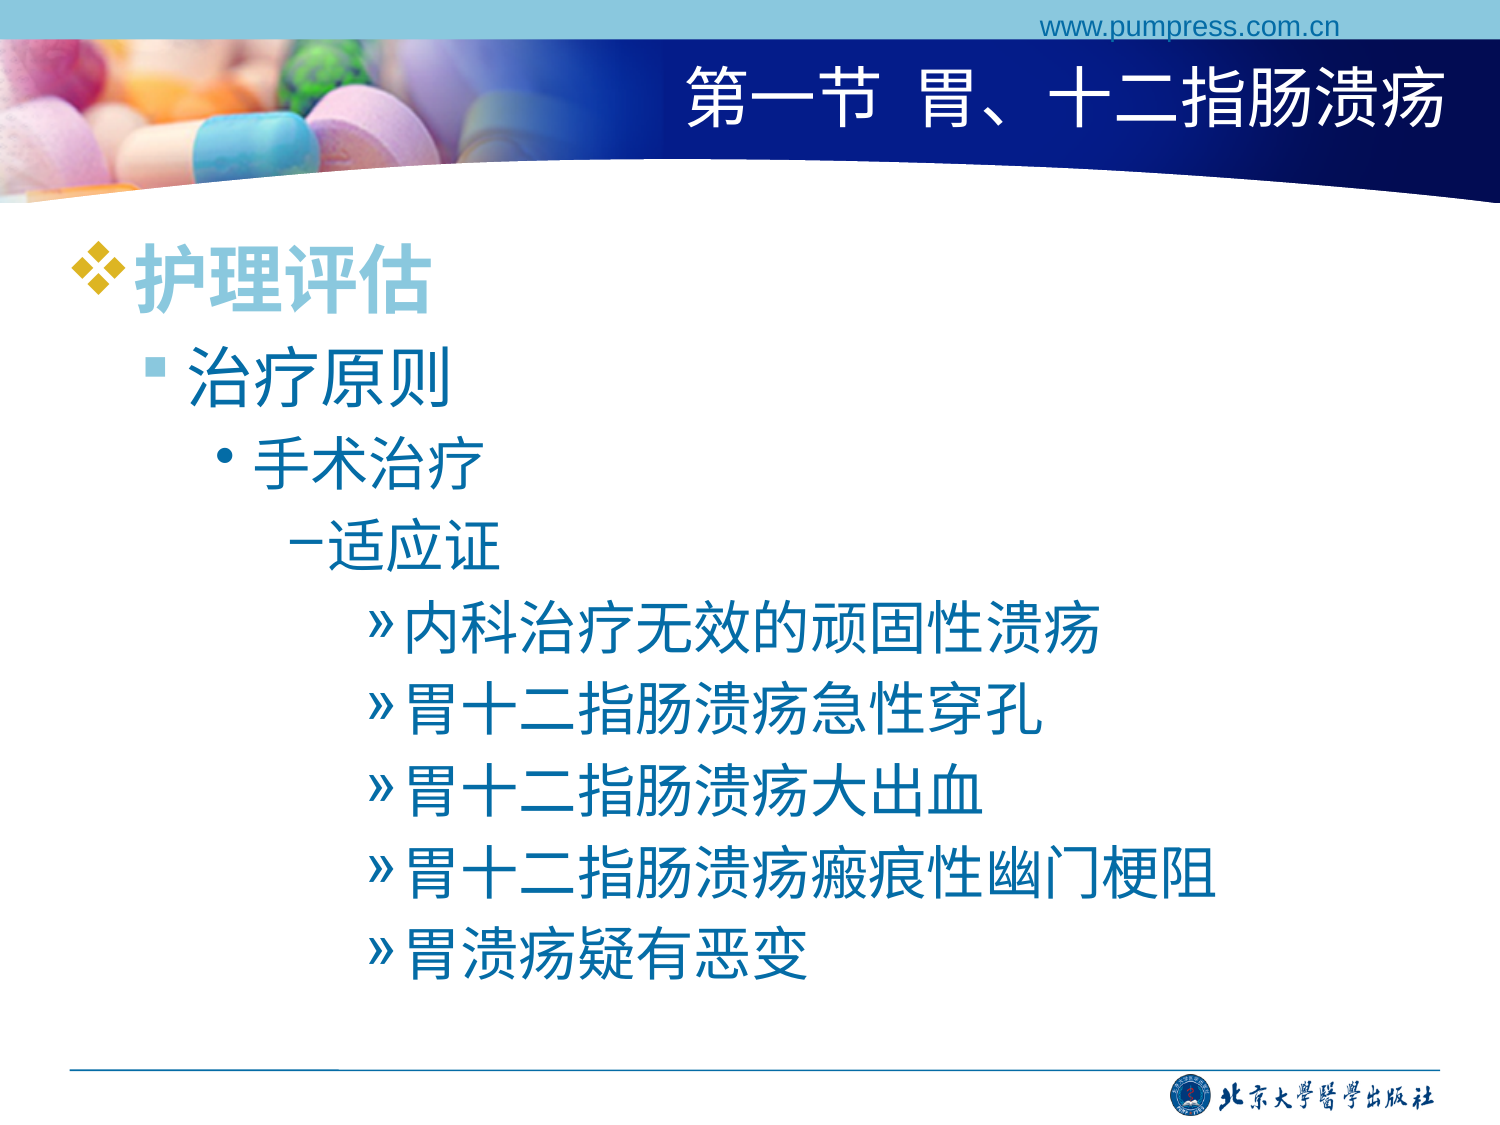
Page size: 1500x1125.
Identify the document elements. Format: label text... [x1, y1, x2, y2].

title 第一节 胃、十二指肠溃疡 [137, 49, 1463, 143]
slide_number www.pumpress.com.cn [1025, 0, 1463, 38]
picture [1170, 1074, 1436, 1118]
list 护理评估 治疗原则 手术治疗 适应证 内科治疗无效的顽固性溃疡 胃十二指肠溃疡急性穿孔 胃十二指肠溃疡大出血 胃十二指肠溃疡瘢痕性幽门梗阻 胃溃疡疑有恶变 [49, 224, 1463, 1026]
picture [0, 40, 1500, 203]
